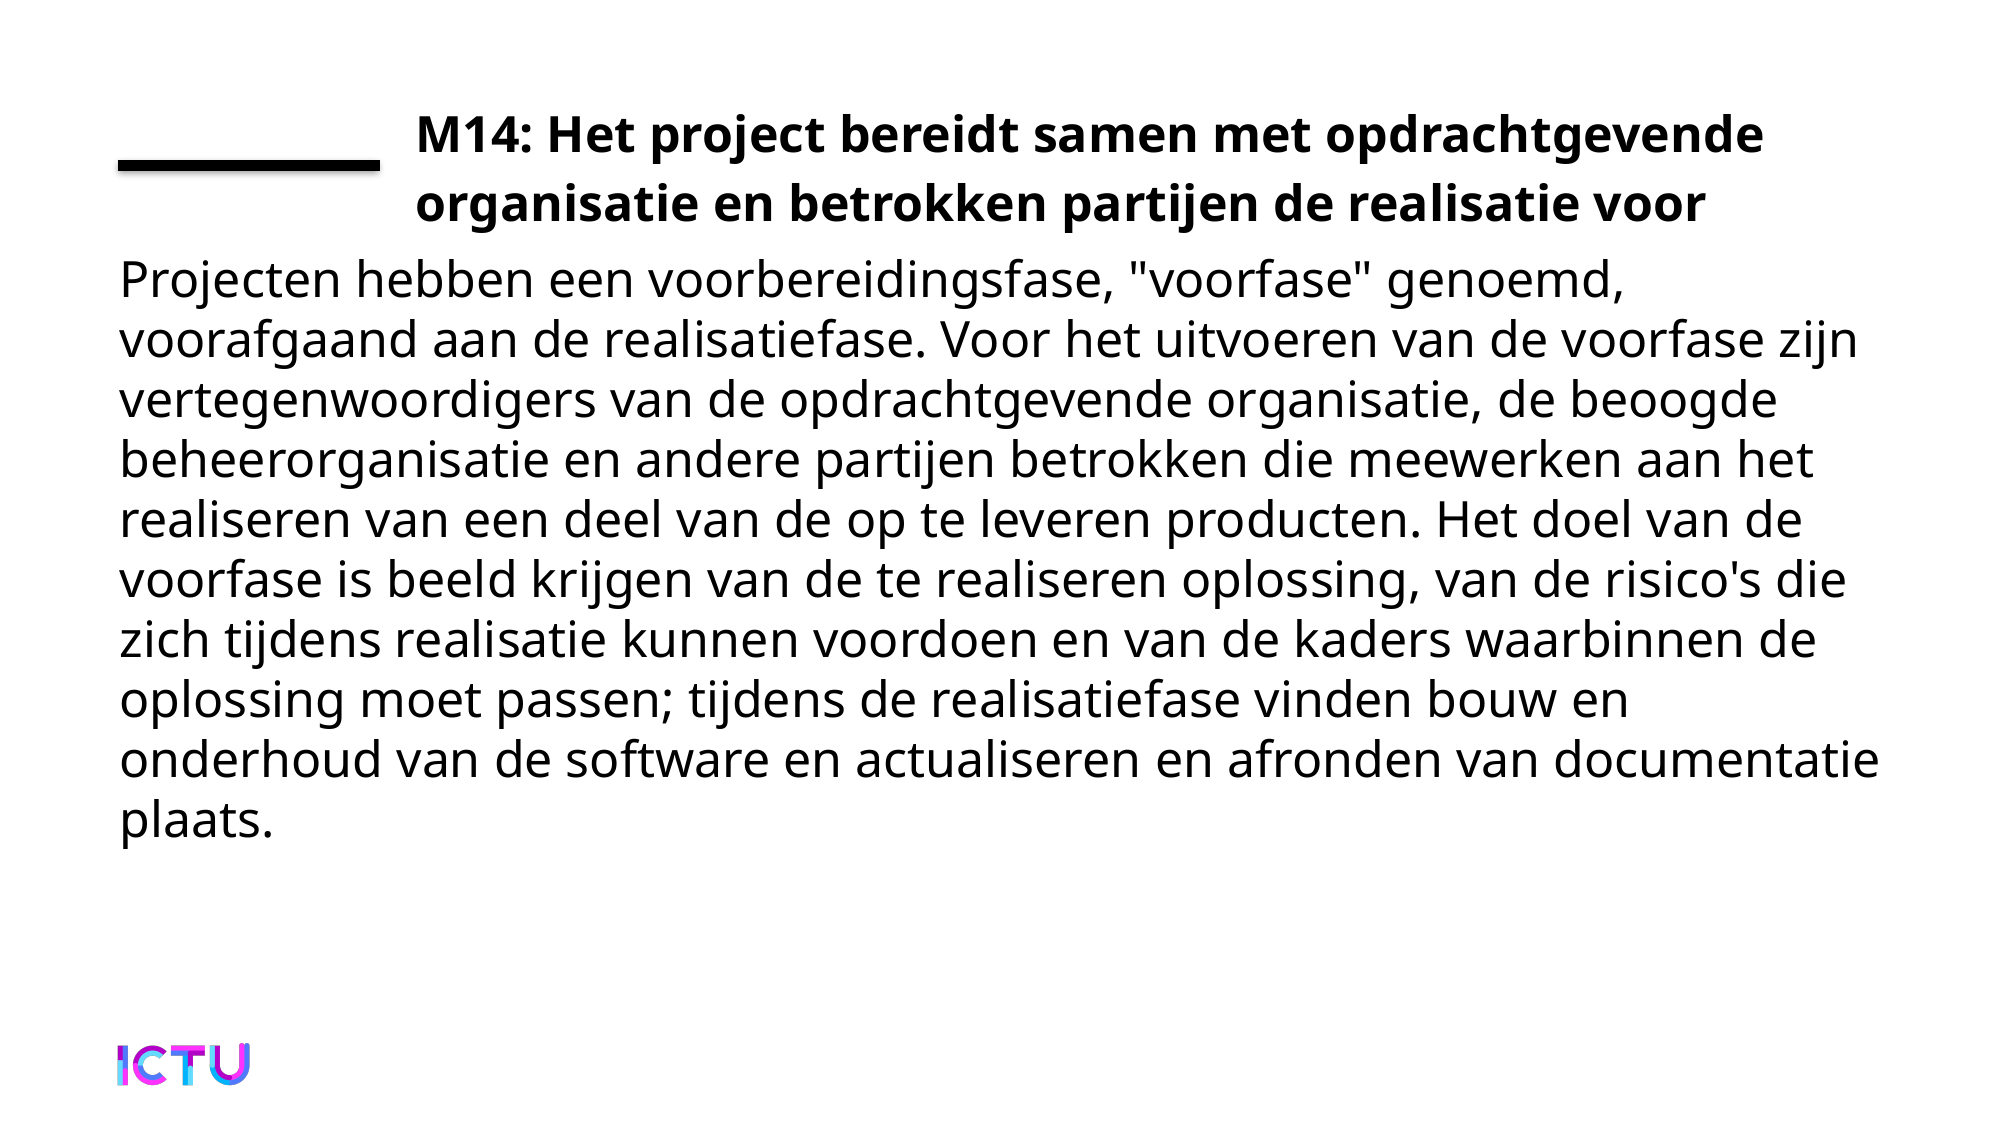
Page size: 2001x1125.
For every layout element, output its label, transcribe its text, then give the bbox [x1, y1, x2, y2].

text_box Projecten hebben een voorbereidingsfase, "voorfase" genoemd, voorafgaand aan de realisatiefase. Voor het uitvoeren van de voorfase zijn vertegenwoordigers van de opdrachtgevende organisatie, de beoogde beheerorganisatie en andere partijen betrokken die meewerken aan het realiseren van een deel van de op te leveren producten. Het doel van de voorfase is beeld krijgen van de te realiseren oplossing, van de risico's die zich tijdens realisatie kunnen voordoen en van de kaders waarbinnen de oplossing moet passen; tijdens de realisatiefase vinden bouw en onderhoud van de software en actualiseren en afronden van documentatie plaats. [104, 239, 1905, 855]
picture [78, 1006, 289, 1125]
title M14: Het project bereidt samen met opdrachtgevende organisatie en betrokken partijen de realisatie voor [415, 94, 1916, 212]
